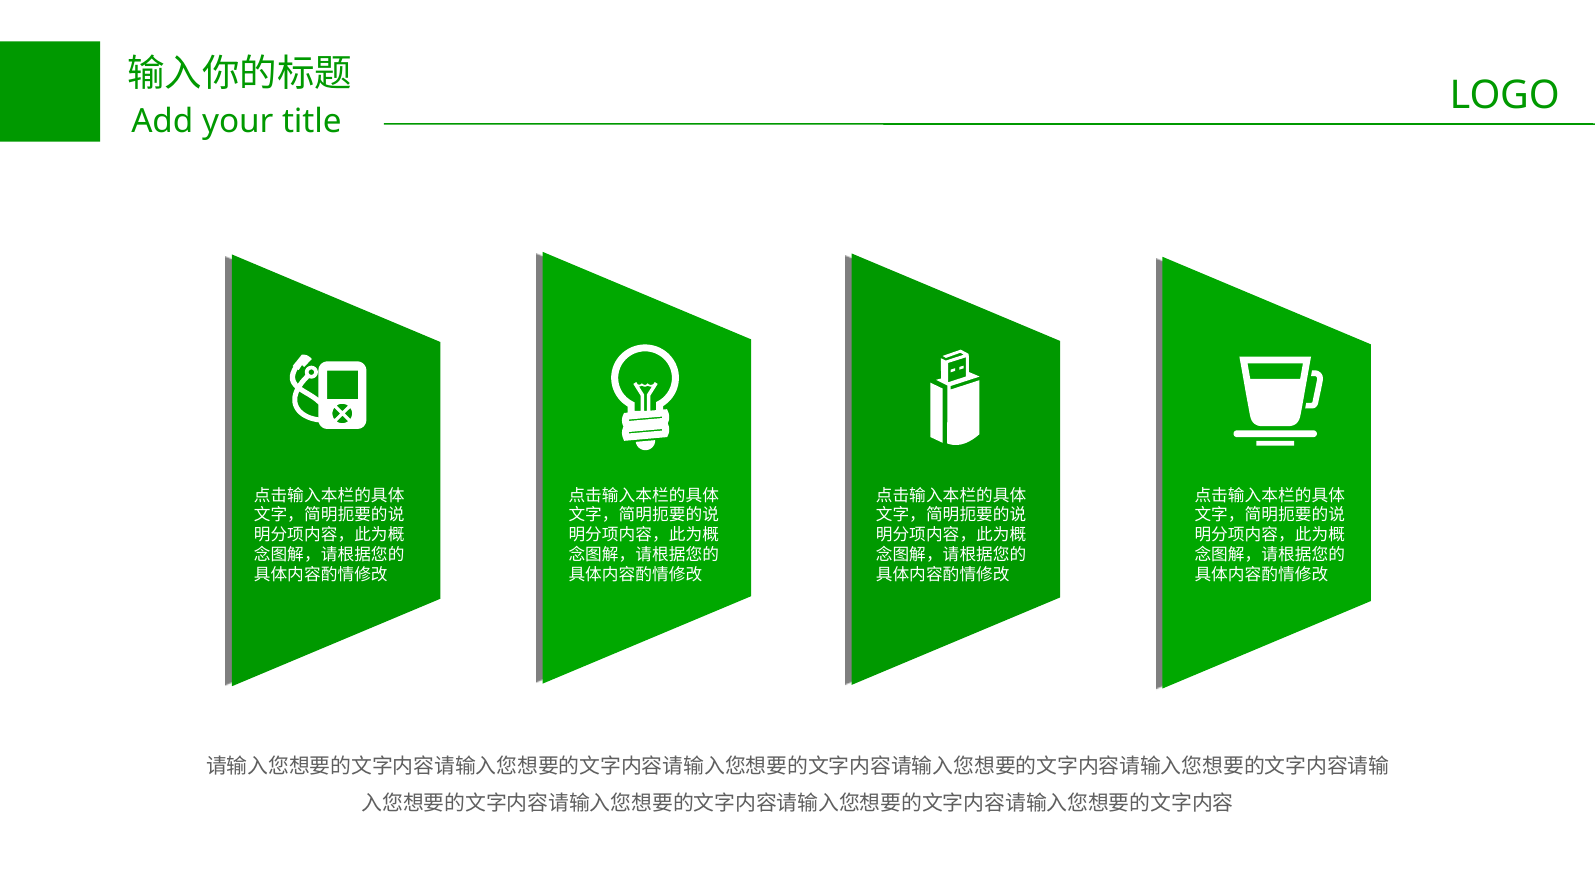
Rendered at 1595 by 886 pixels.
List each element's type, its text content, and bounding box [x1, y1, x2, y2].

text_box [1305, 370, 1323, 409]
text_box [936, 349, 980, 445]
text_box [289, 354, 367, 429]
text_box 请输入您想要的文字内容请输入您想要的文字内容请输入您想要的文字内容请输入您想要的文字内容请输入您想要的文字内容请输入您想要的文字内容请输入您想要的文字内容请输入您想要的文字内容请输入您想要的文字内容 [197, 734, 1398, 821]
text_box [542, 251, 752, 684]
text_box 点击输入本栏的具体文字，简明扼要的说明分项内容，此为概念图解，请根据您的具体内容酌情修改 [863, 478, 1046, 591]
text_box [611, 344, 679, 451]
text_box [1239, 356, 1312, 427]
text_box [1162, 256, 1371, 689]
text_box [851, 253, 1061, 685]
text_box 点击输入本栏的具体文字，简明扼要的说明分项内容，此为概念图解，请根据您的具体内容酌情修改 [242, 478, 424, 591]
text_box [231, 254, 441, 687]
text_box [1233, 430, 1317, 438]
text_box [930, 382, 943, 443]
text_box 点击输入本栏的具体文字，简明扼要的说明分项内容，此为概念图解，请根据您的具体内容酌情修改 [1182, 478, 1365, 591]
text_box 点击输入本栏的具体文字，简明扼要的说明分项内容，此为概念图解，请根据您的具体内容酌情修改 [556, 478, 739, 591]
text_box [1256, 440, 1295, 446]
